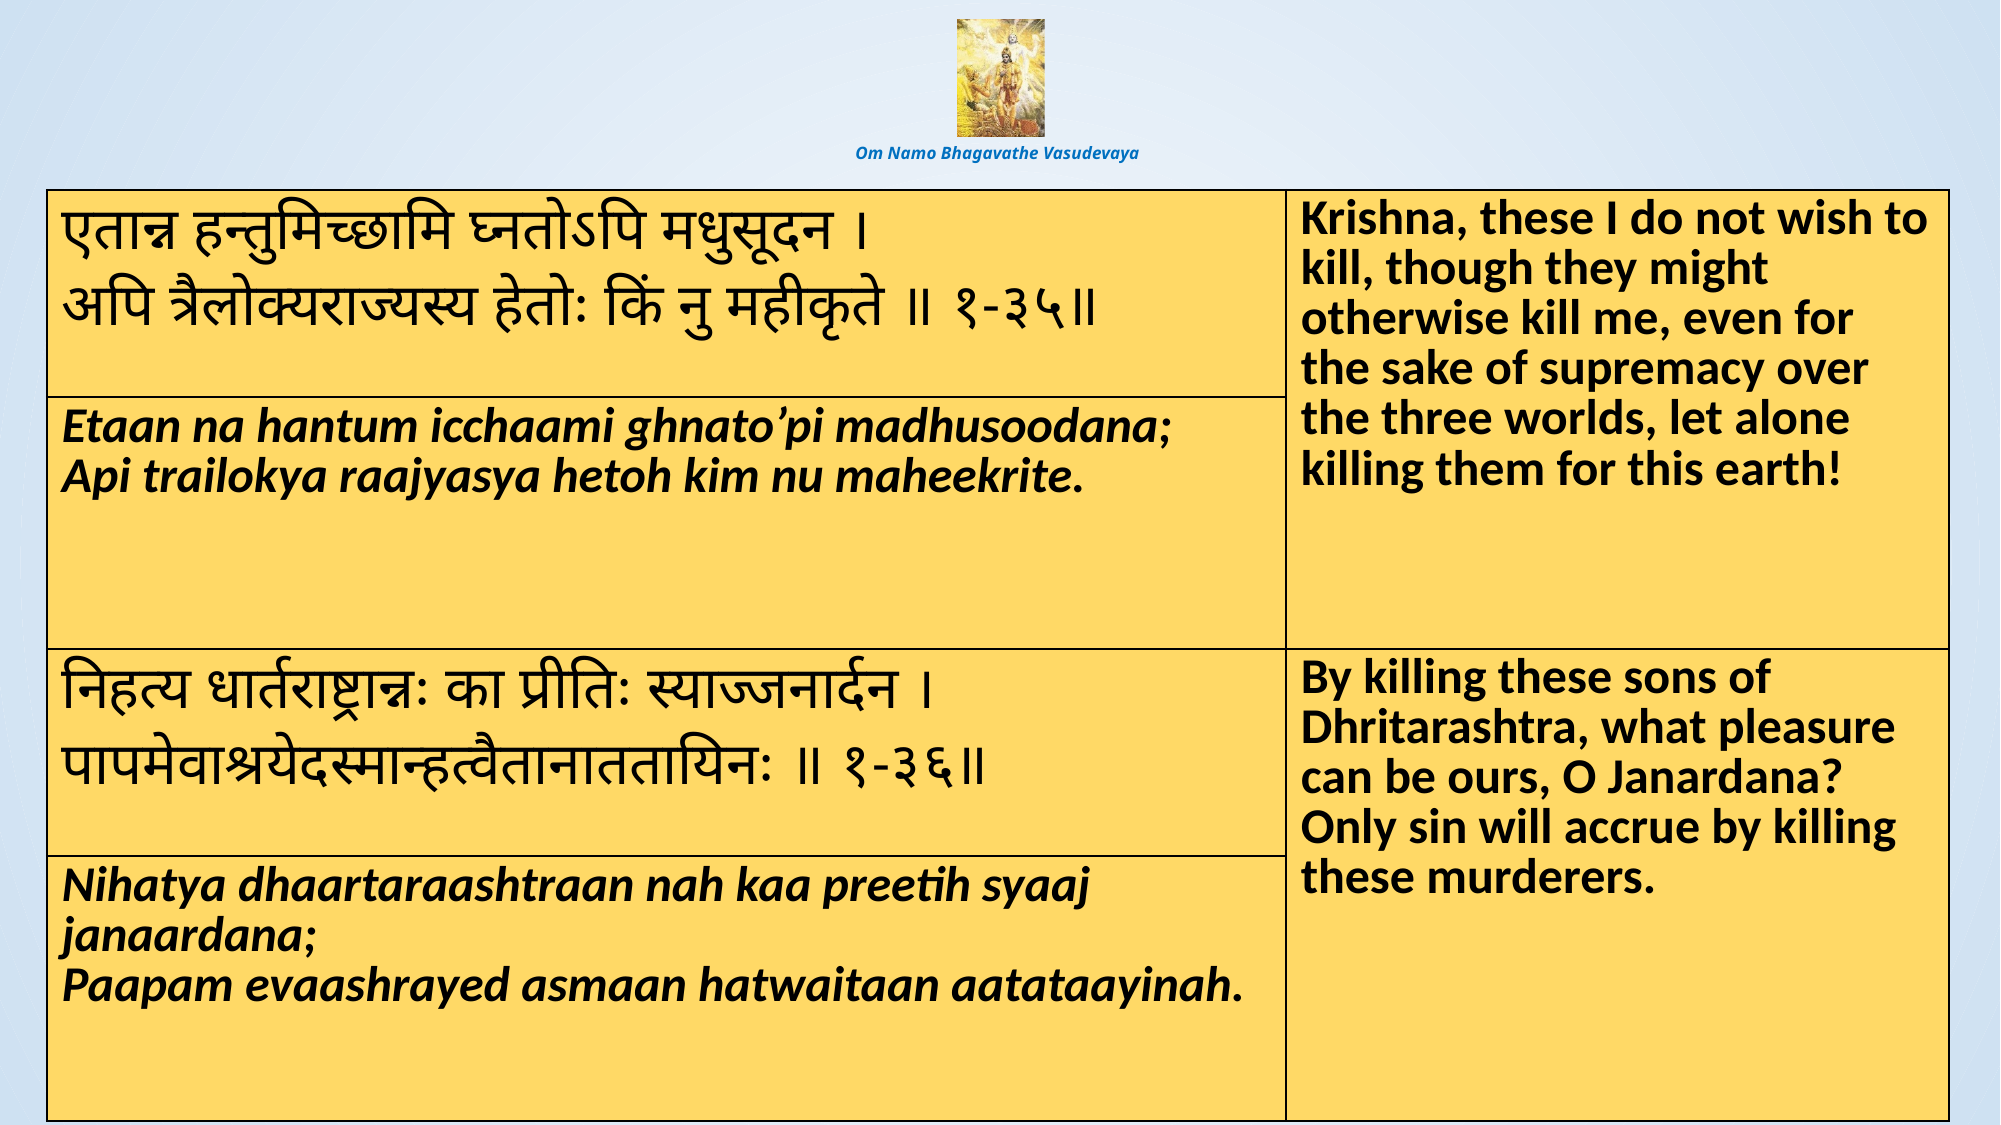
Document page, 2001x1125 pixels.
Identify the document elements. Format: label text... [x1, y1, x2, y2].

title Om Namo Bhagavathe Vasudevaya [135, 136, 1861, 171]
table_cell Nihatya dhaartaraashtraan nah kaa preetih syaaj janaardana; Paapam evaashrayed asmaan hatwaitaan aatataayinah. [48, 857, 1285, 1120]
picture [957, 19, 1045, 136]
table_header Krishna, these I do not wish to kill, though they might otherwise kill me, even for the sake of supremacy over the three worlds, let alone killing them for this earth! [1287, 191, 1948, 648]
table_header एतान्न हन्तुमिच्छामि घ्नतोऽपि मधुसूदन । अपि त्रैलोक्यराज्यस्य हेतोः किं नु महीकृते ॥ १-३५॥ [48, 191, 1285, 396]
table_cell Etaan na hantum icchaami ghnato’pi madhusoodana; Api trailokya raajyasya hetoh kim nu maheekrite. [48, 398, 1285, 648]
table_header निहत्य धार्तराष्ट्रान्नः का प्रीतिः स्याज्जनार्दन । पापमेवाश्रयेदस्मान्हत्वैतानाततायिनः ॥ १-३६॥ [48, 650, 1285, 855]
table_header By killing these sons of Dhritarashtra, what pleasure can be ours, O Janardana? Only sin will accrue by killing these murderers. [1287, 650, 1948, 1120]
